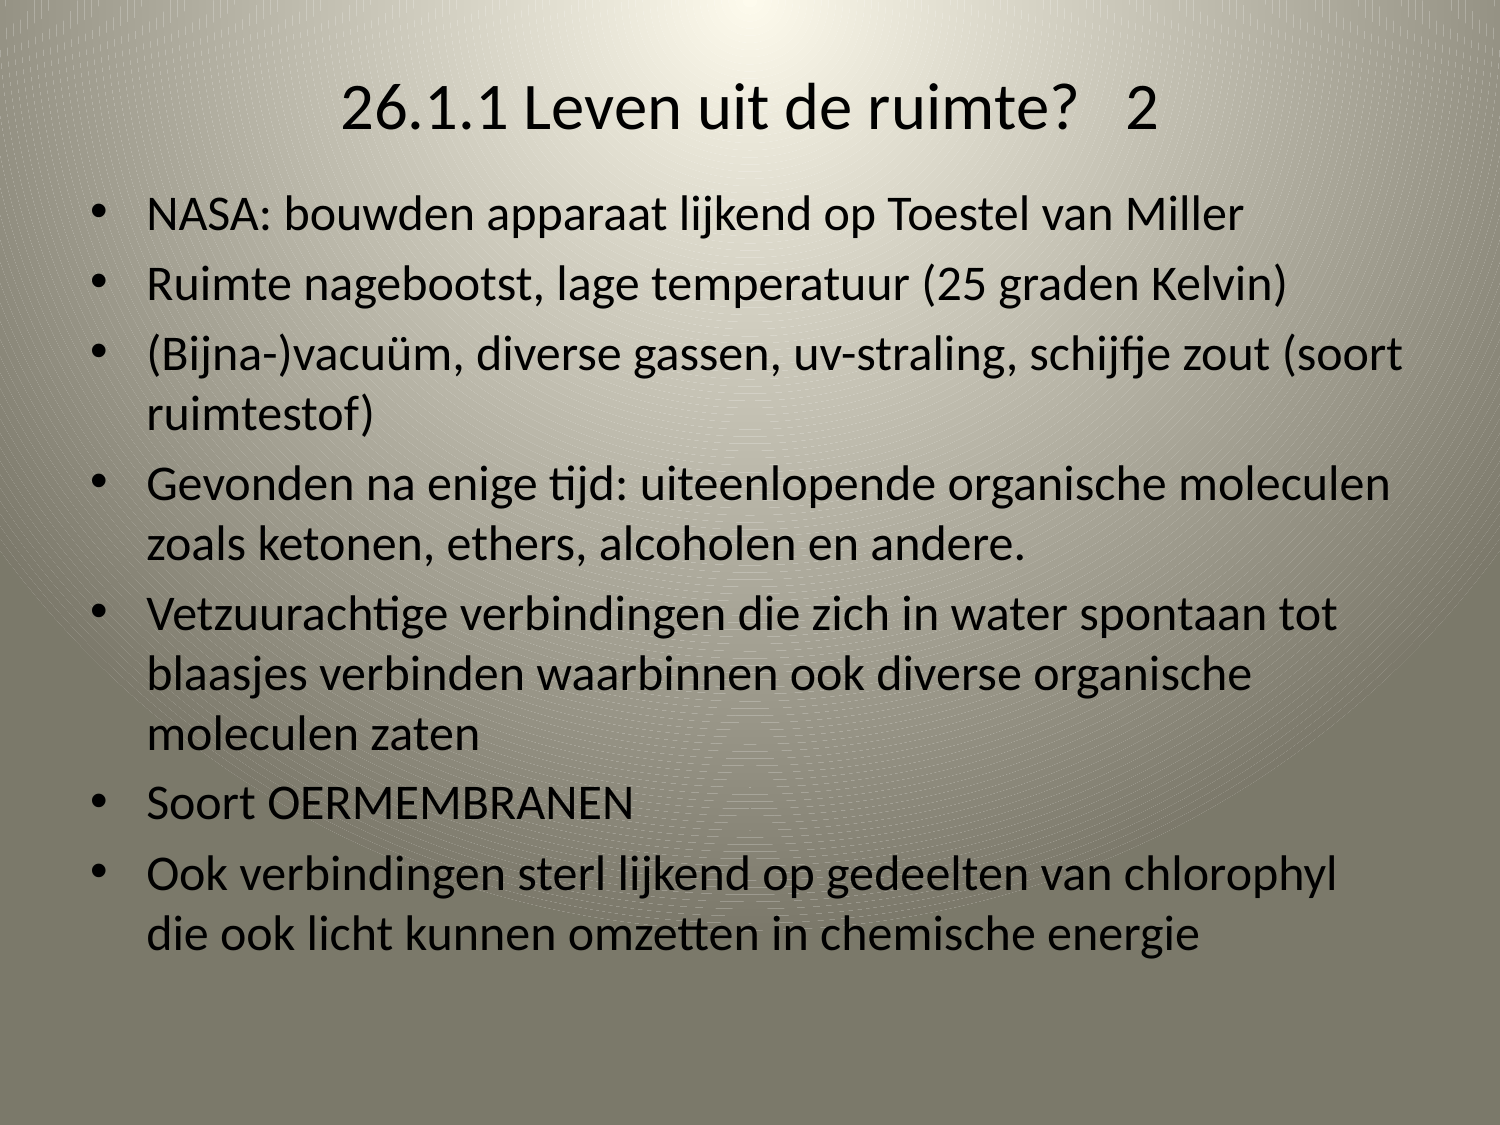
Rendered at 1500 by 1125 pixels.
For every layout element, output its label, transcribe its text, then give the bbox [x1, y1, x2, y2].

title 26.1.1 Leven uit de ruimte? 2 [75, 45, 1425, 161]
list NASA: bouwden apparaat lijkend op Toestel van Miller Ruimte nagebootst, lage temperatuur (25 graden Kelvin) (Bijna-)vacuüm, diverse gassen, uv-straling, schijfje zout (soort ruimtestof) Gevonden na enige tijd: uiteenlopende organische moleculen zoals ketonen, ethers, alcoholen en andere. Vetzuurachtige verbindingen die zich in water spontaan tot blaasjes verbinden waarbinnen ook diverse organische moleculen zaten Soort OERMEMBRANEN Ook verbindingen sterl lijkend op gedeelten van chlorophyl die ook licht kunnen omzetten in chemische energie [75, 172, 1425, 1071]
